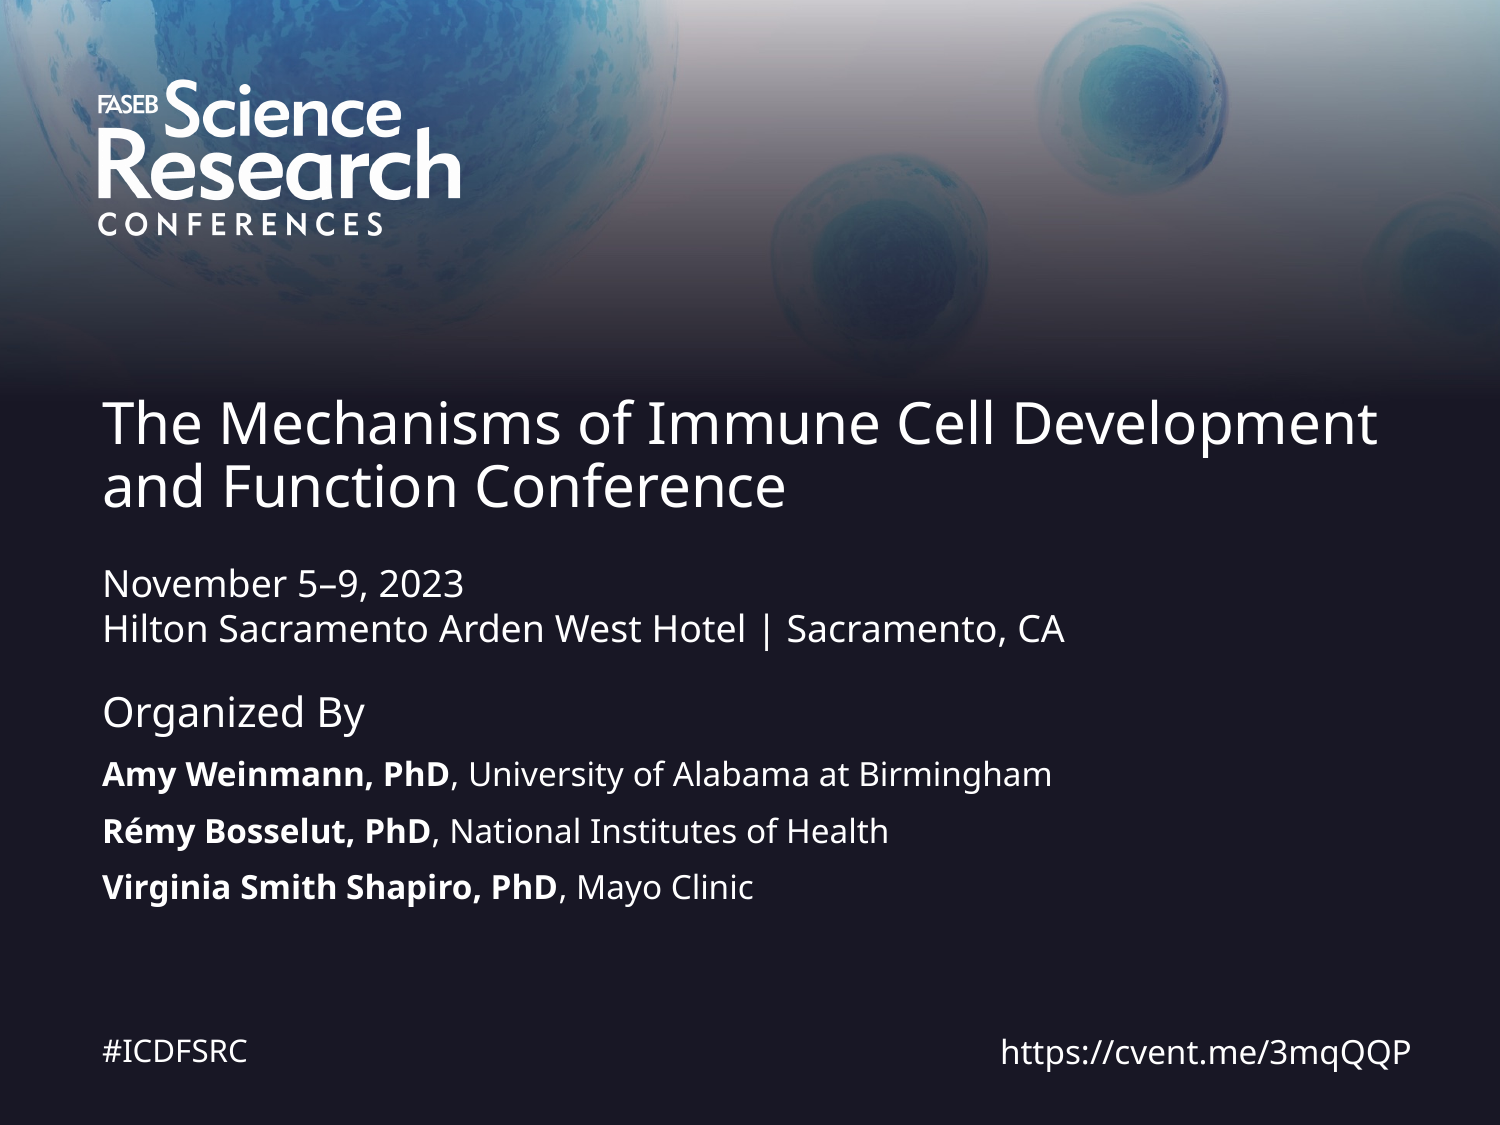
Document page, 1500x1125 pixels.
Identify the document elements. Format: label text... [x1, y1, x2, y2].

text_box Organized By Amy Weinmann, PhD, University of Alabama at Birmingham Rémy Bosselut, PhD, National Institutes of Health Virginia Smith Shapiro, PhD, Mayo Clinic [94, 684, 1493, 915]
text_box The Mechanisms of Immune Cell Development and Function Conference [94, 386, 1420, 528]
text_box https://cvent.me/3mqQQP [946, 1028, 1420, 1080]
text_box November 5–9, 2023 Hilton Sacramento Arden West Hotel | Sacramento, CA [94, 552, 1406, 658]
picture [0, 0, 1500, 1125]
text_box #ICDFSRC [94, 1028, 569, 1078]
